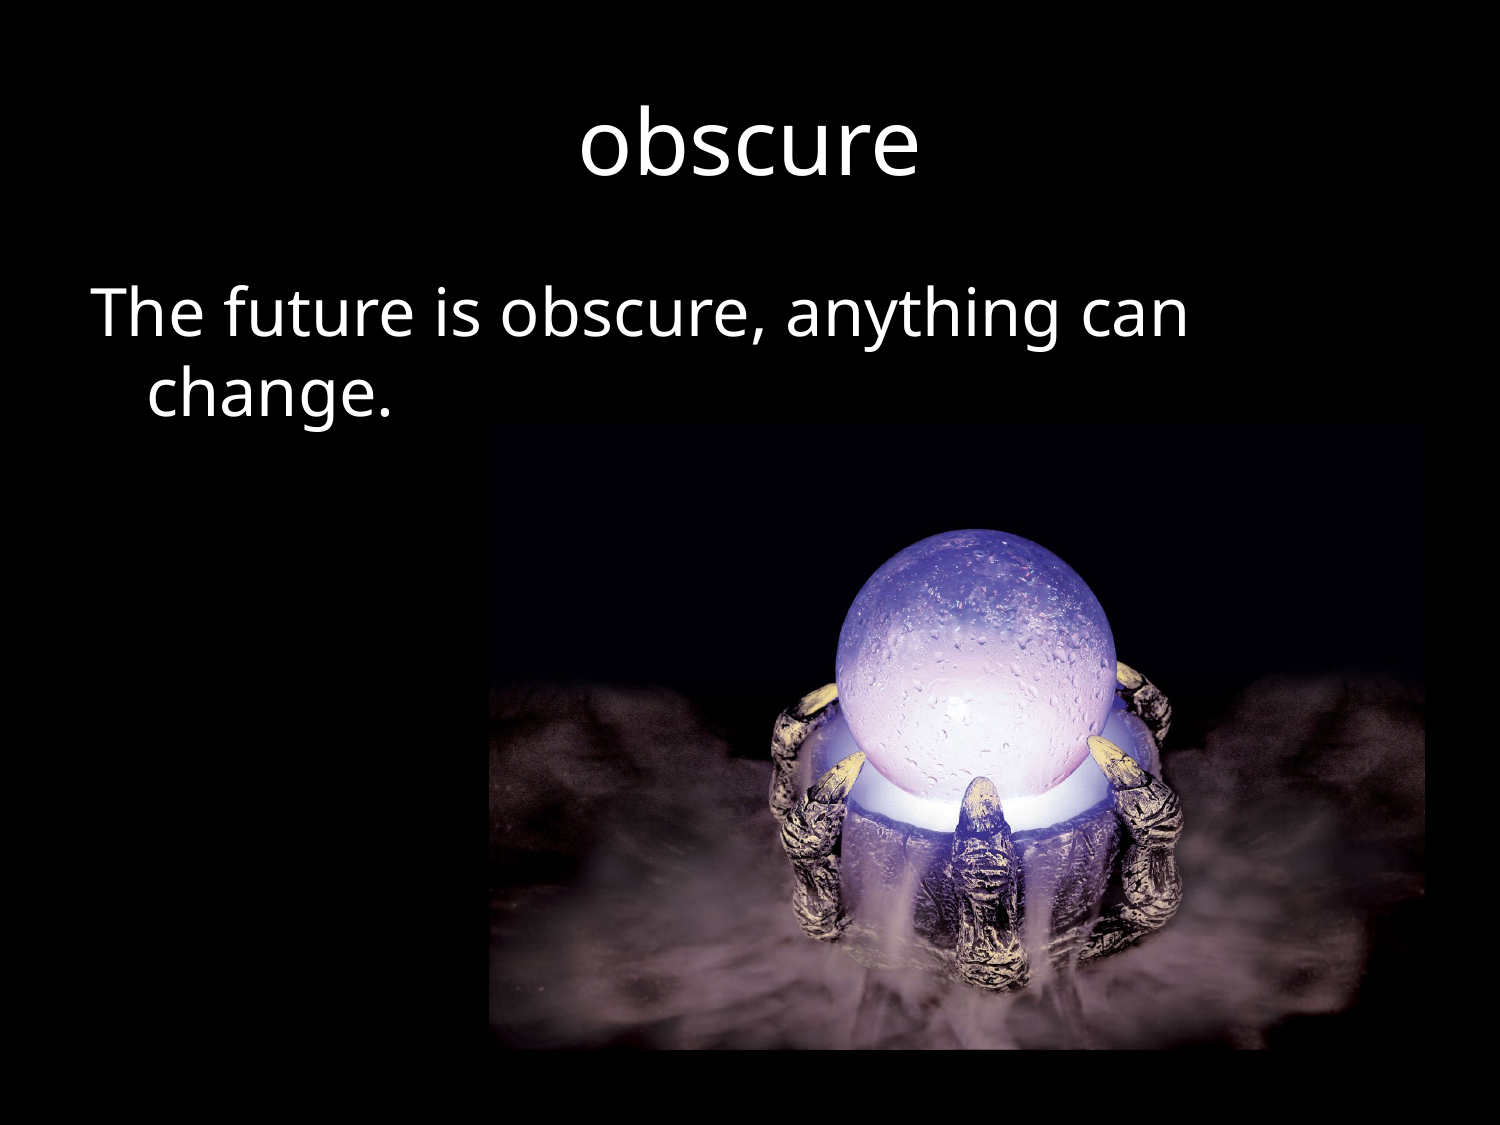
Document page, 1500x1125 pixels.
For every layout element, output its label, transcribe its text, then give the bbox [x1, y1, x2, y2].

picture [488, 424, 1426, 1050]
list The future is obscure, anything can change. [75, 262, 1425, 1005]
title obscure [75, 45, 1425, 233]
